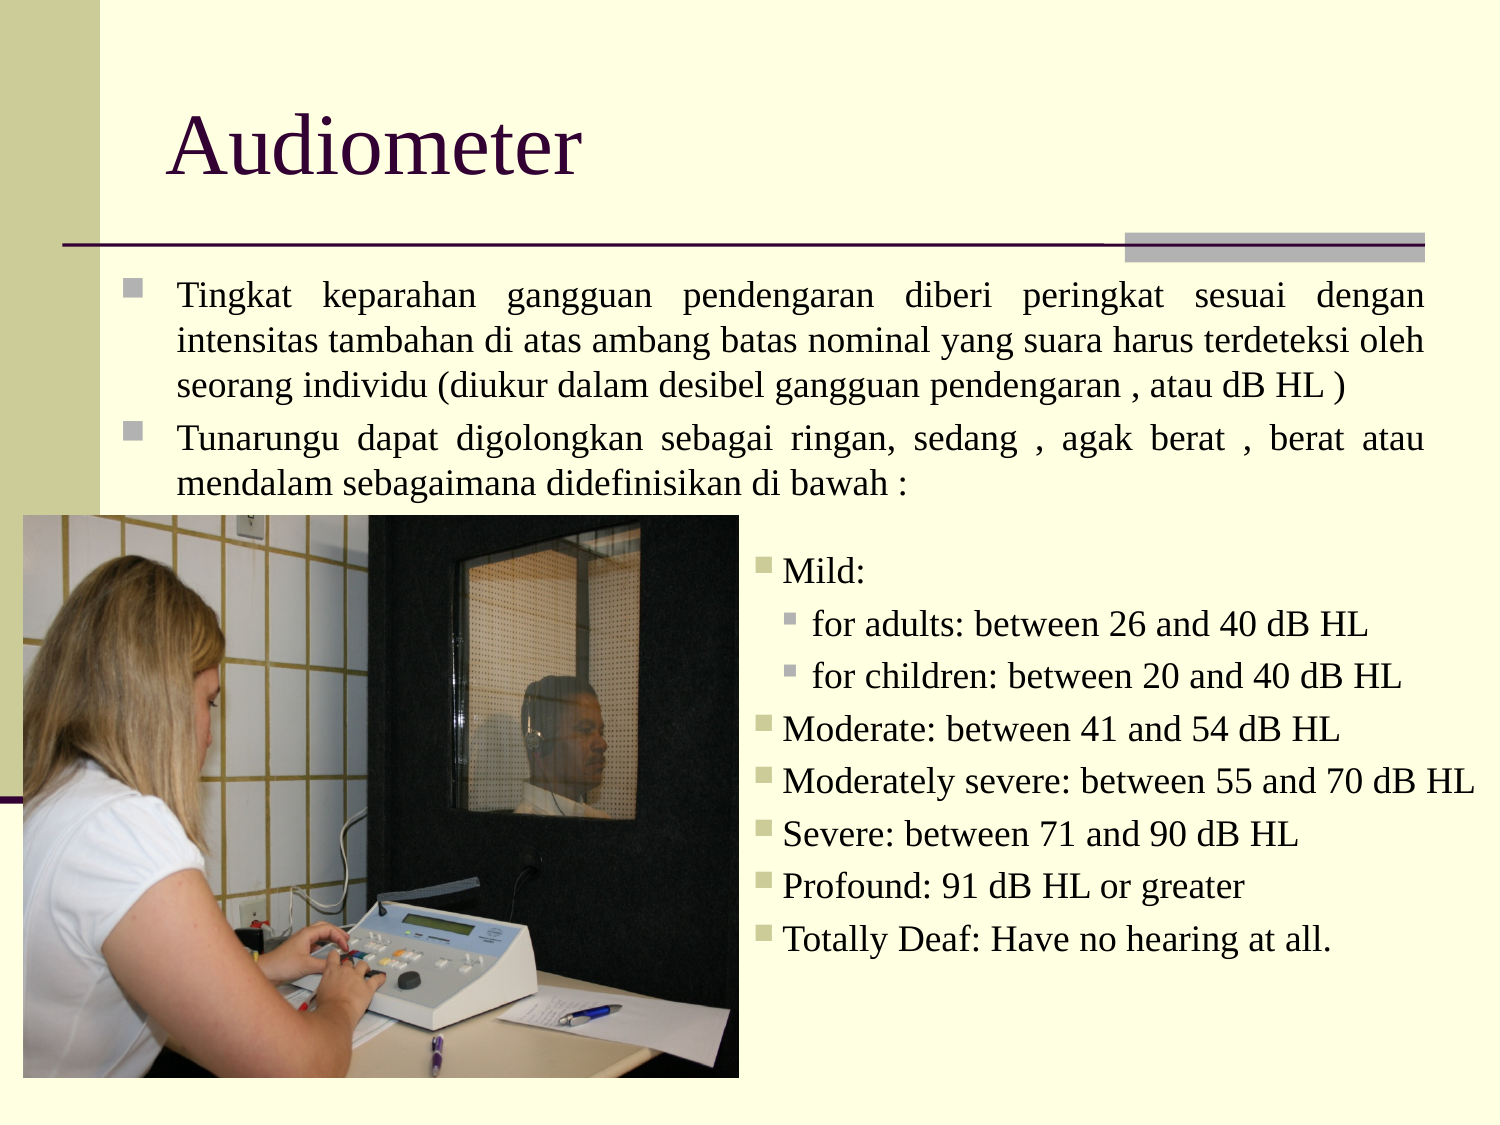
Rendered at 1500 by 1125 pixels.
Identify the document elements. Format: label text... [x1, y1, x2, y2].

picture [23, 515, 739, 1079]
text_box Mild: for adults: between 26 and 40 dB HL for children: between 20 and 40 dB HL Moderate: between 41 and 54 dB HL Moderately severe: between 55 and 70 dB HL Severe: between 71 and 90 dB HL Profound: 91 dB HL or greater Totally Deaf: Have no hearing at all. [743, 538, 1500, 1020]
list Tingkat keparahan gangguan pendengaran diberi peringkat sesuai dengan intensitas tambahan di atas ambang batas nominal yang suara harus terdeteksi oleh seorang individu (diukur dalam desibel gangguan pendengaran , atau dB HL ) Tunarungu dapat digolongkan sebagai ringan, sedang , agak berat , berat atau mendalam sebagaimana didefinisikan di bawah : [105, 262, 1442, 516]
title Audiometer [149, 45, 1426, 234]
